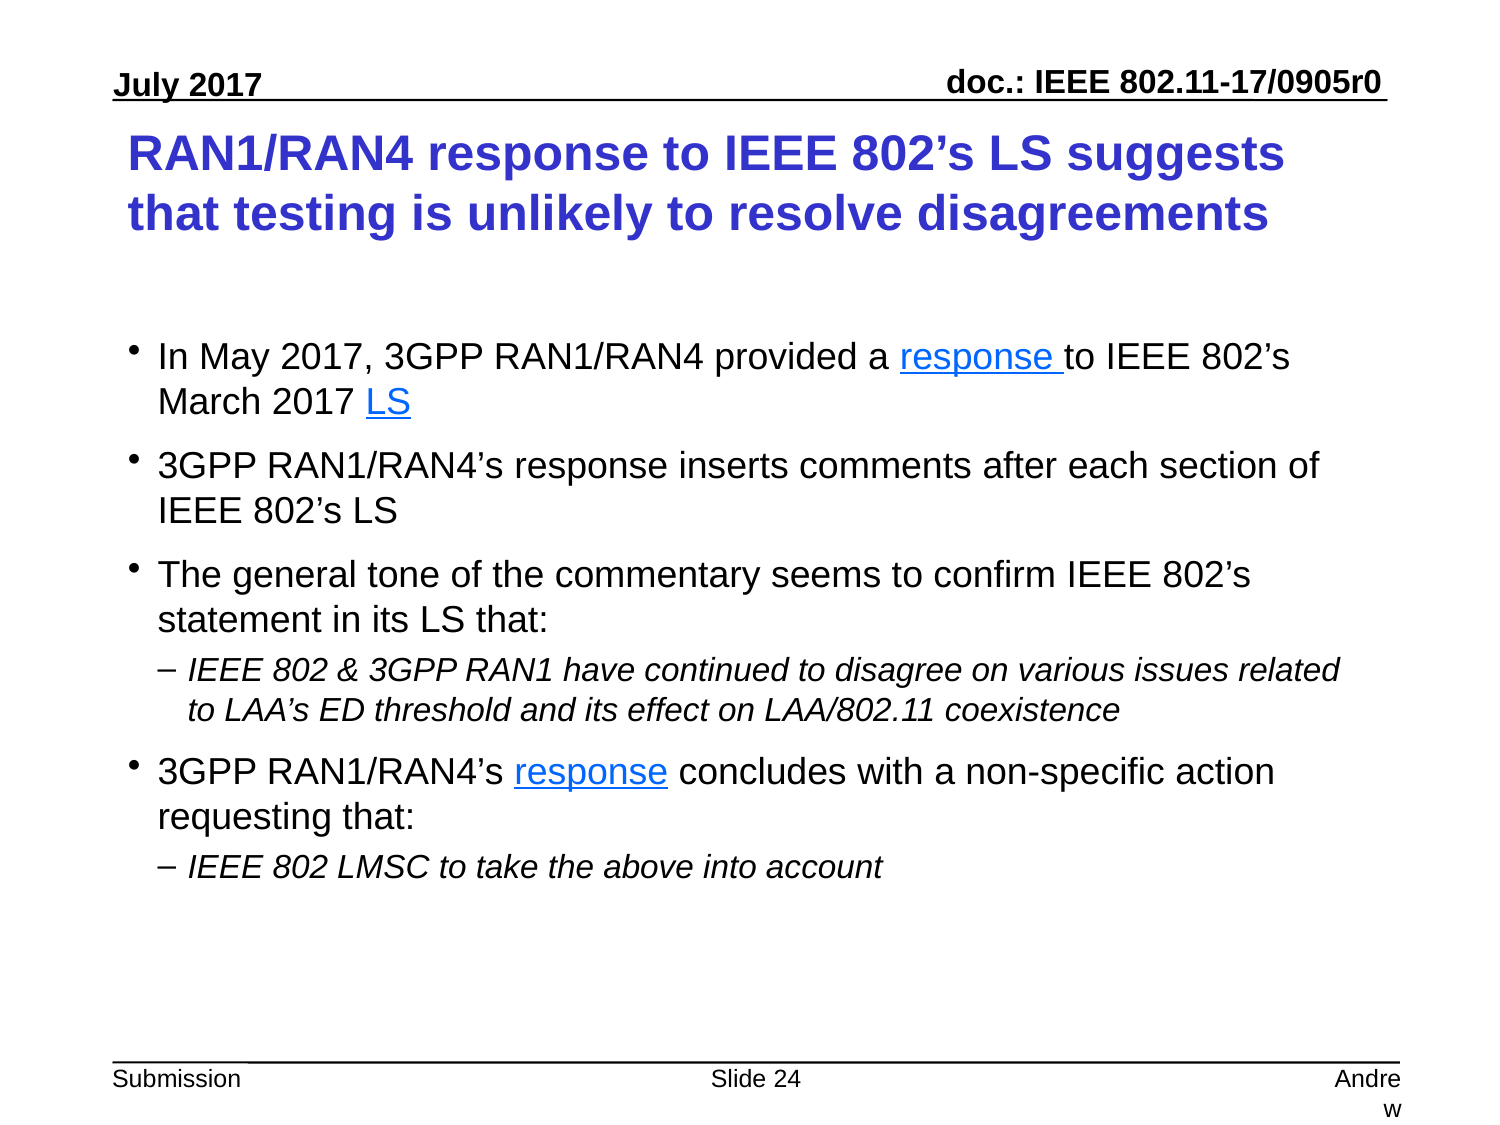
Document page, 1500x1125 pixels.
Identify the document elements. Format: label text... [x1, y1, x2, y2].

slide_number Slide 24 [709, 1061, 803, 1093]
title RAN1/RAN4 response to IEEE 802’s LS suggests that testing is unlikely to resolve disagreements [112, 112, 1388, 288]
footer Andrew Myles, Cisco [1320, 1061, 1402, 1093]
list In May 2017, 3GPP RAN1/RAN4 provided a response to IEEE 802’s March 2017 LS 3GPP RAN1/RAN4’s response inserts comments after each section of IEEE 802’s LS The general tone of the commentary seems to confirm IEEE 802’s statement in its LS that: IEEE 802 & 3GPP RAN1 have continued to disagree on various issues related to LAA’s ED threshold and its effect on LAA/802.11 coexistence 3GPP RAN1/RAN4’s response concludes with a non-specific action requesting that: IEEE 802 LMSC to take the above into account [112, 324, 1388, 1000]
